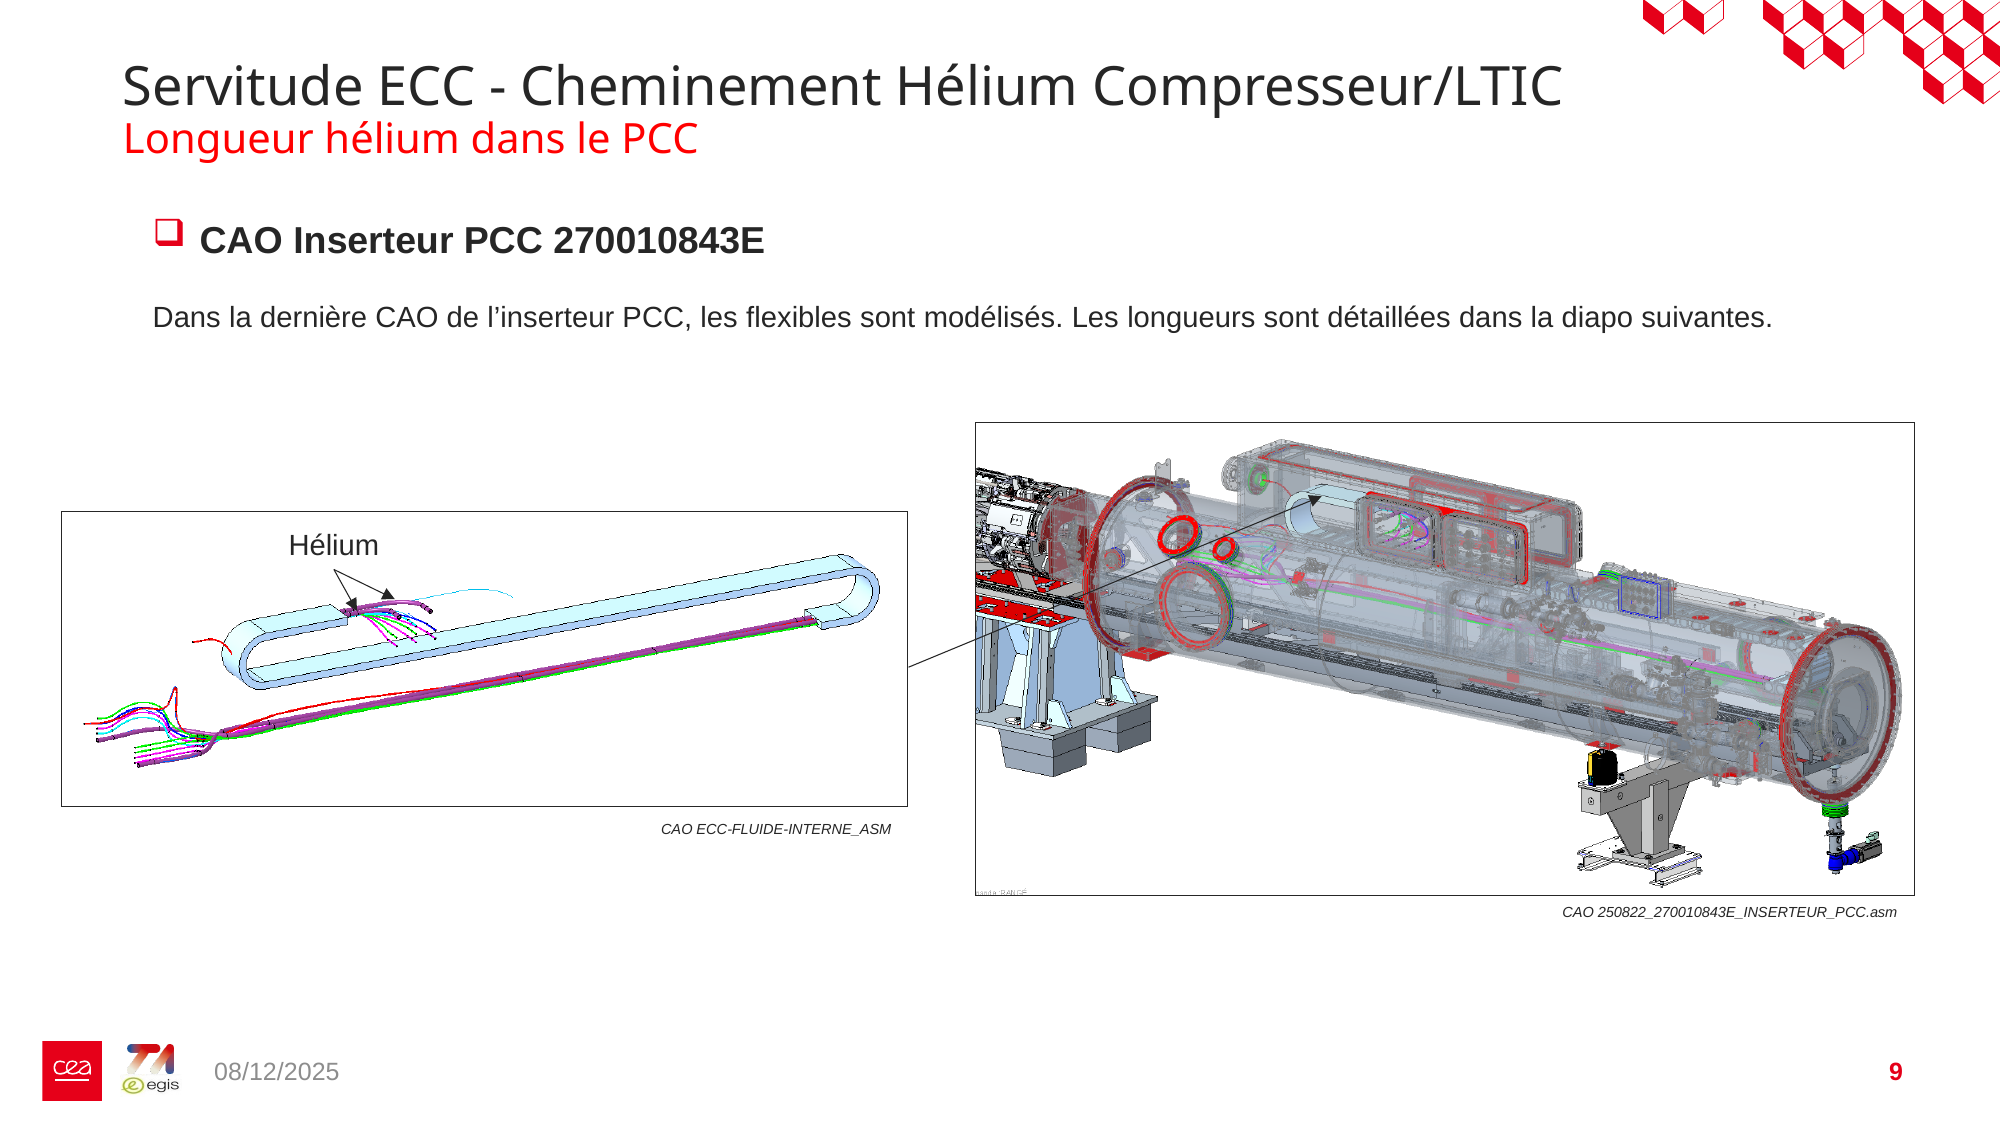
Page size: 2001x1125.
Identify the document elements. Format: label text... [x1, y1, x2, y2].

title Servitude ECC - Cheminement Hélium Compresseur/LTIC Longueur hélium dans le PCC [122, 51, 1878, 195]
text_box CAO Inserteur PCC 270010843E Dans la dernière CAO de l’inserteur PCC, les flexibles sont modélisés. Les longueurs sont détaillées dans la diapo suivantes. [137, 208, 1878, 341]
picture [120, 1044, 182, 1097]
slide_number 9 [1804, 1040, 1919, 1101]
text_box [61, 422, 1915, 929]
footer 08/12/2025 [199, 1040, 1571, 1101]
